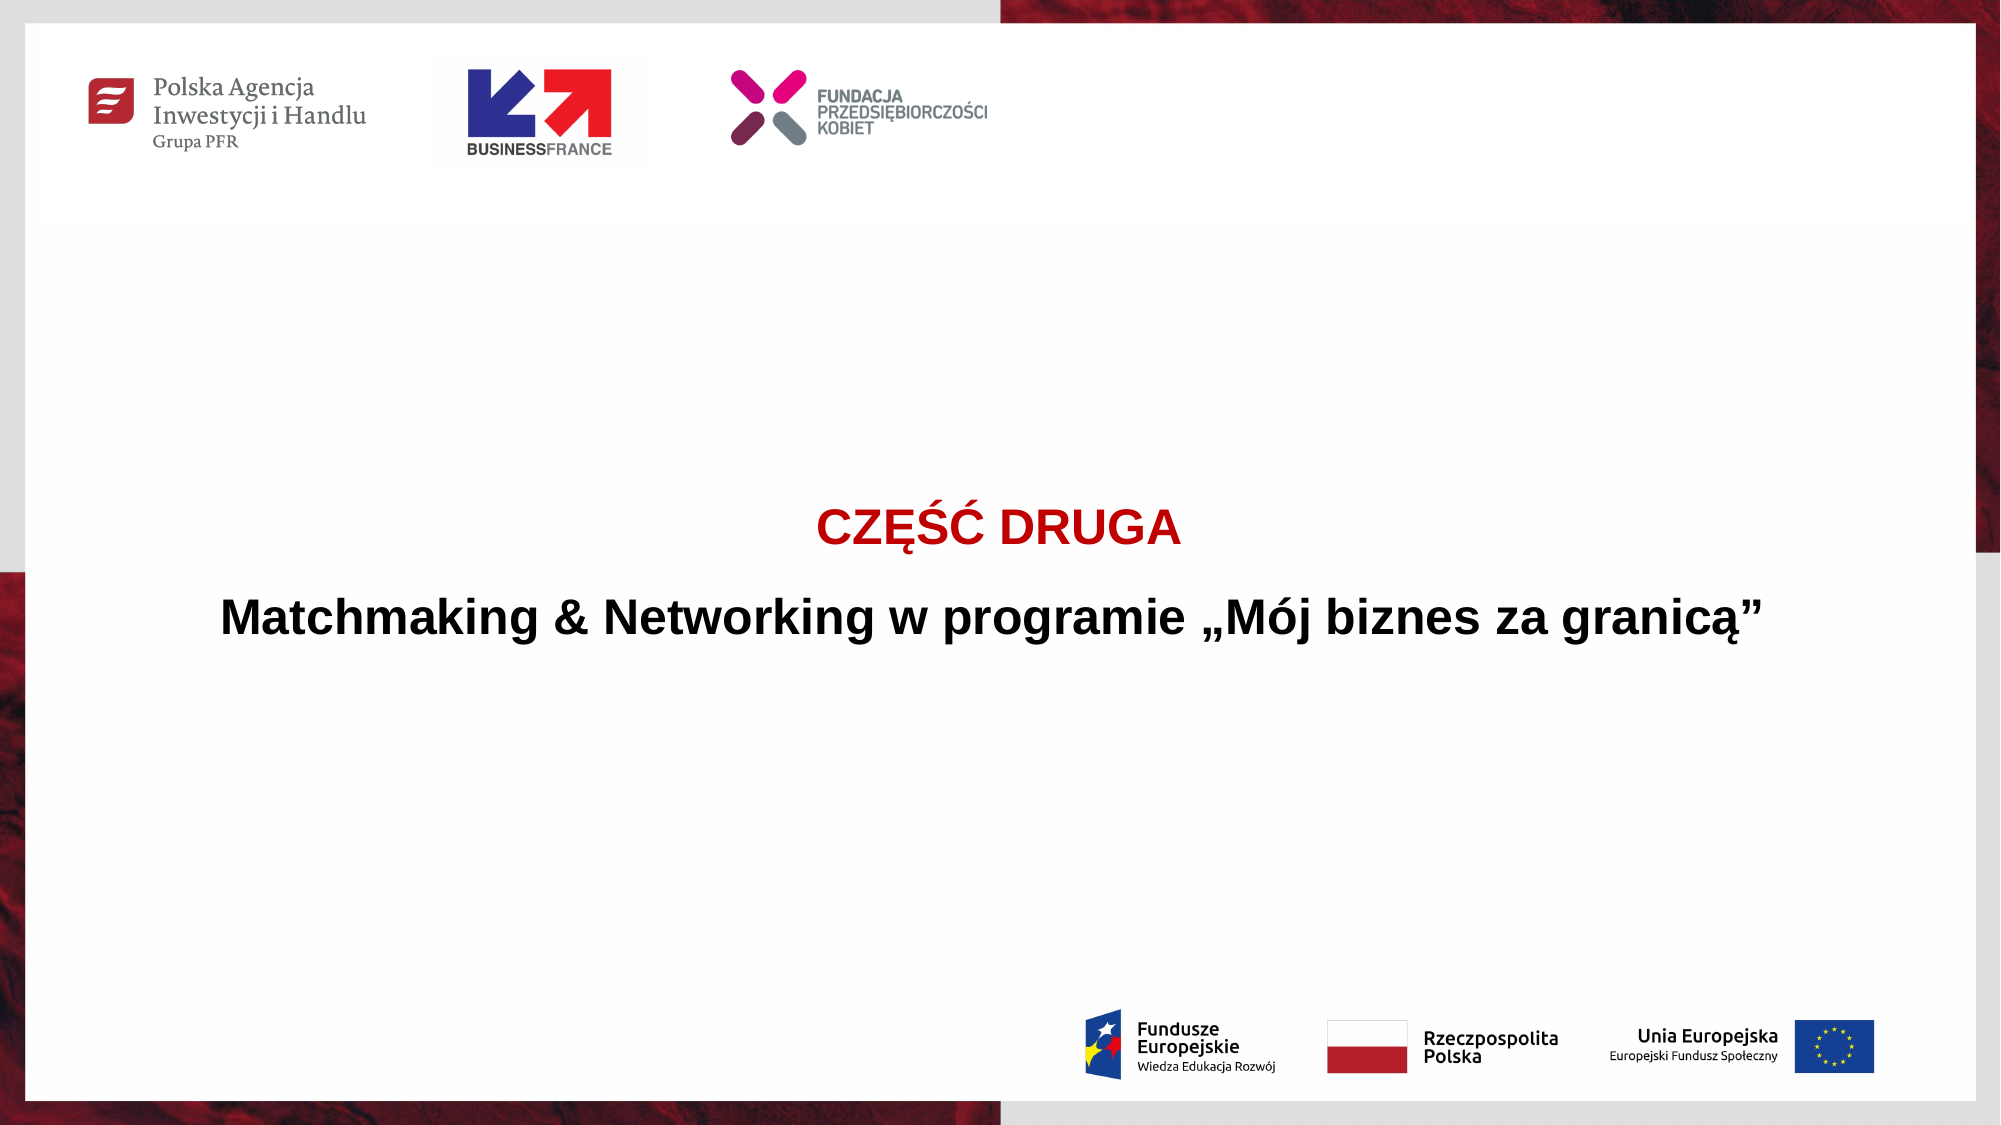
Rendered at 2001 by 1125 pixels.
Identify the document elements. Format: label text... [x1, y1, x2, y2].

title CZĘŚĆ DRUGA Matchmaking & Networking w programie „Mój biznes za granicą” [137, 472, 1863, 653]
picture [0, 0, 2001, 1125]
